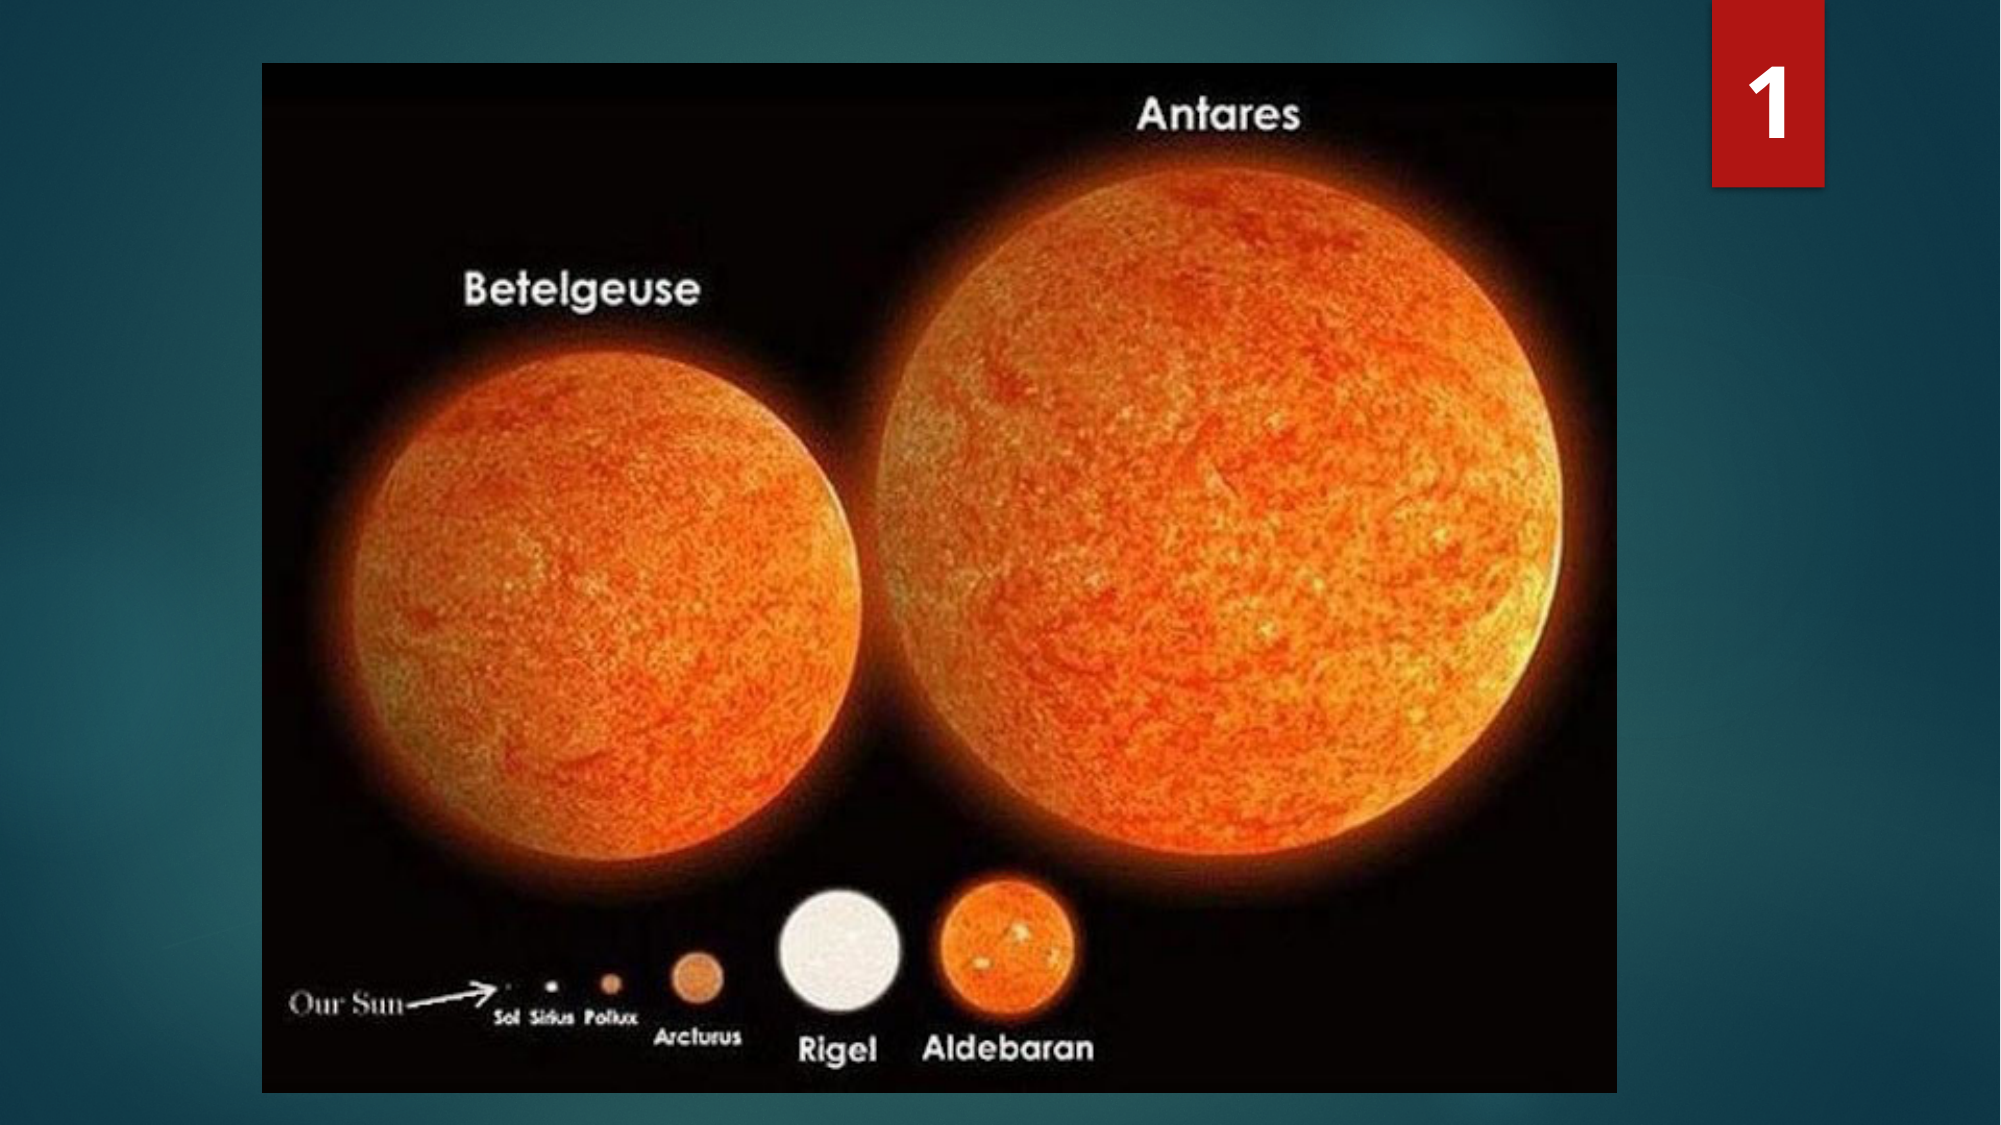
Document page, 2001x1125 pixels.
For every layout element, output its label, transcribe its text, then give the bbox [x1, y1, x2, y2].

text_box 1 [1728, 31, 1917, 167]
picture [0, 0, 1617, 1125]
